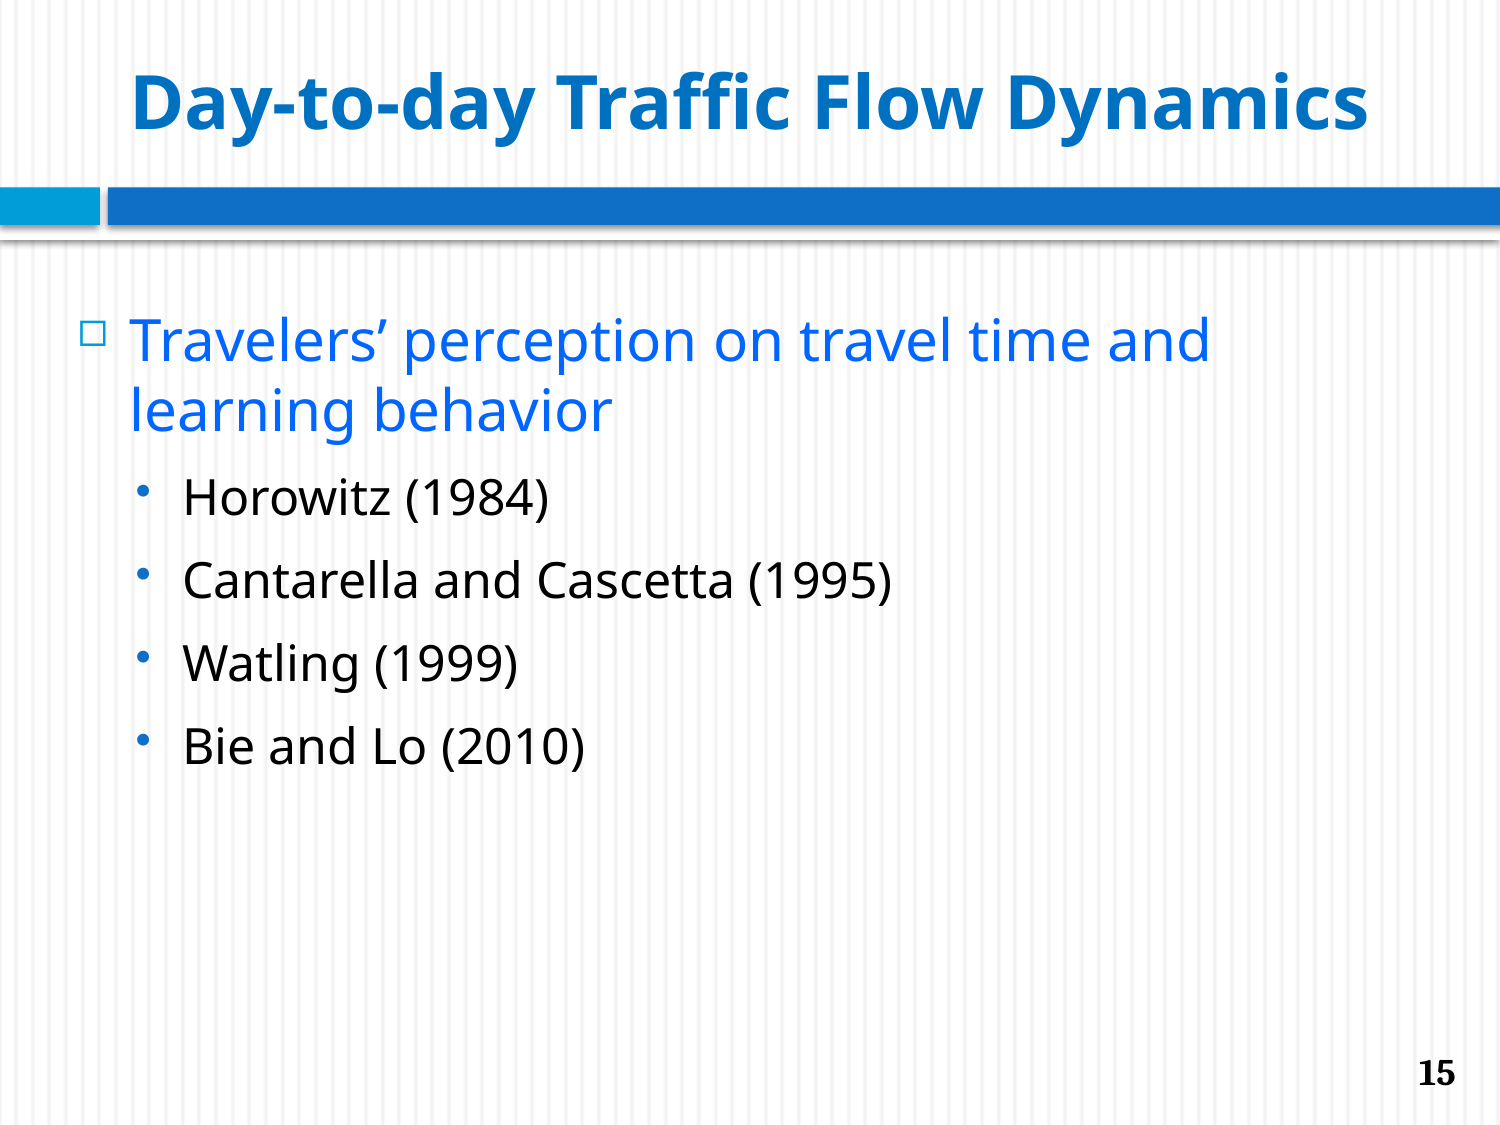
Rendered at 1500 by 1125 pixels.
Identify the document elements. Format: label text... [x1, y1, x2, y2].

list Travelers’ perception on travel time and learning behavior Horowitz (1984) Cantarella and Cascetta (1995) Watling (1999) Bie and Lo (2010) [62, 271, 1413, 1125]
slide_number 15 [1387, 1050, 1488, 1091]
text_box Day-to-day Traffic Flow Dynamics [0, 48, 1500, 152]
